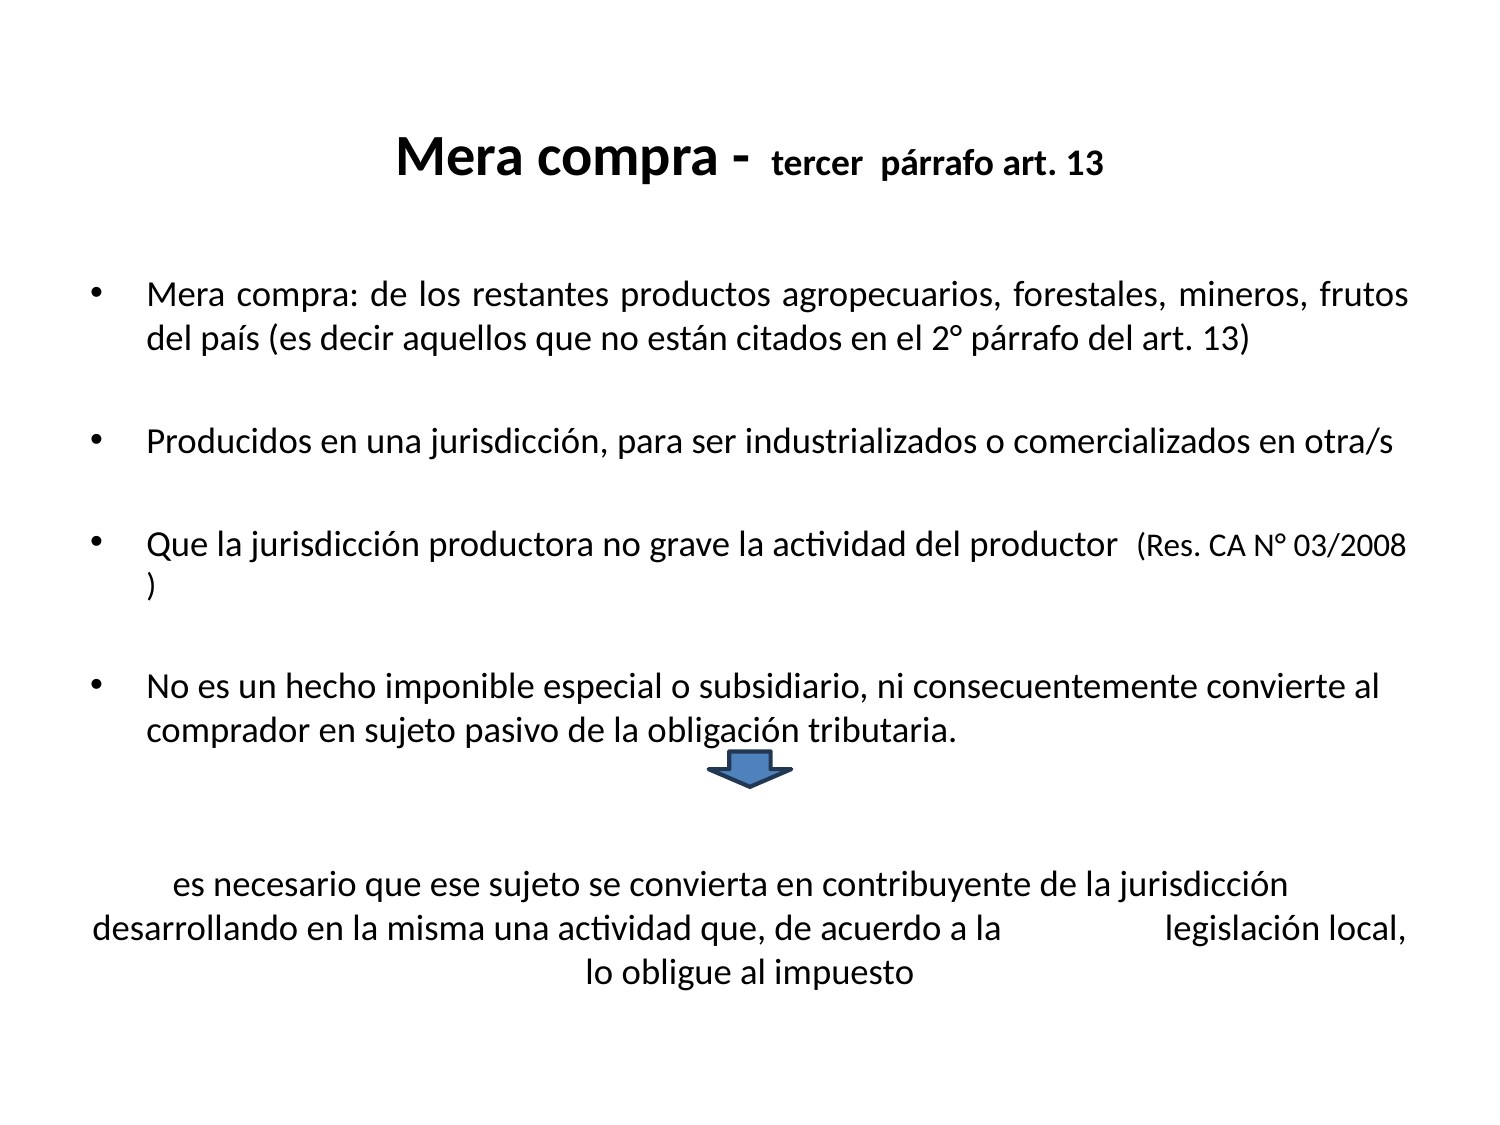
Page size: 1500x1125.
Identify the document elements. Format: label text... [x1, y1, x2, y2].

list Mera compra: de los restantes productos agropecuarios, forestales, mineros, frutos del país (es decir aquellos que no están citados en el 2° párrafo del art. 13) Producidos en una jurisdicción, para ser industrializados o comercializados en otra/s Que la jurisdicción productora no grave la actividad del productor (Res. CA N° 03/2008 ) No es un hecho imponible especial o subsidiario, ni consecuentemente convierte al comprador en sujeto pasivo de la obligación tributaria. es necesario que ese sujeto se convierta en contribuyente de la jurisdicción desarrollando en la misma una actividad que, de acuerdo a la legislación local, lo obligue al impuesto [75, 262, 1425, 1005]
text_box [706, 749, 794, 789]
title Mera compra - tercer párrafo art. 13 [75, 45, 1425, 233]
